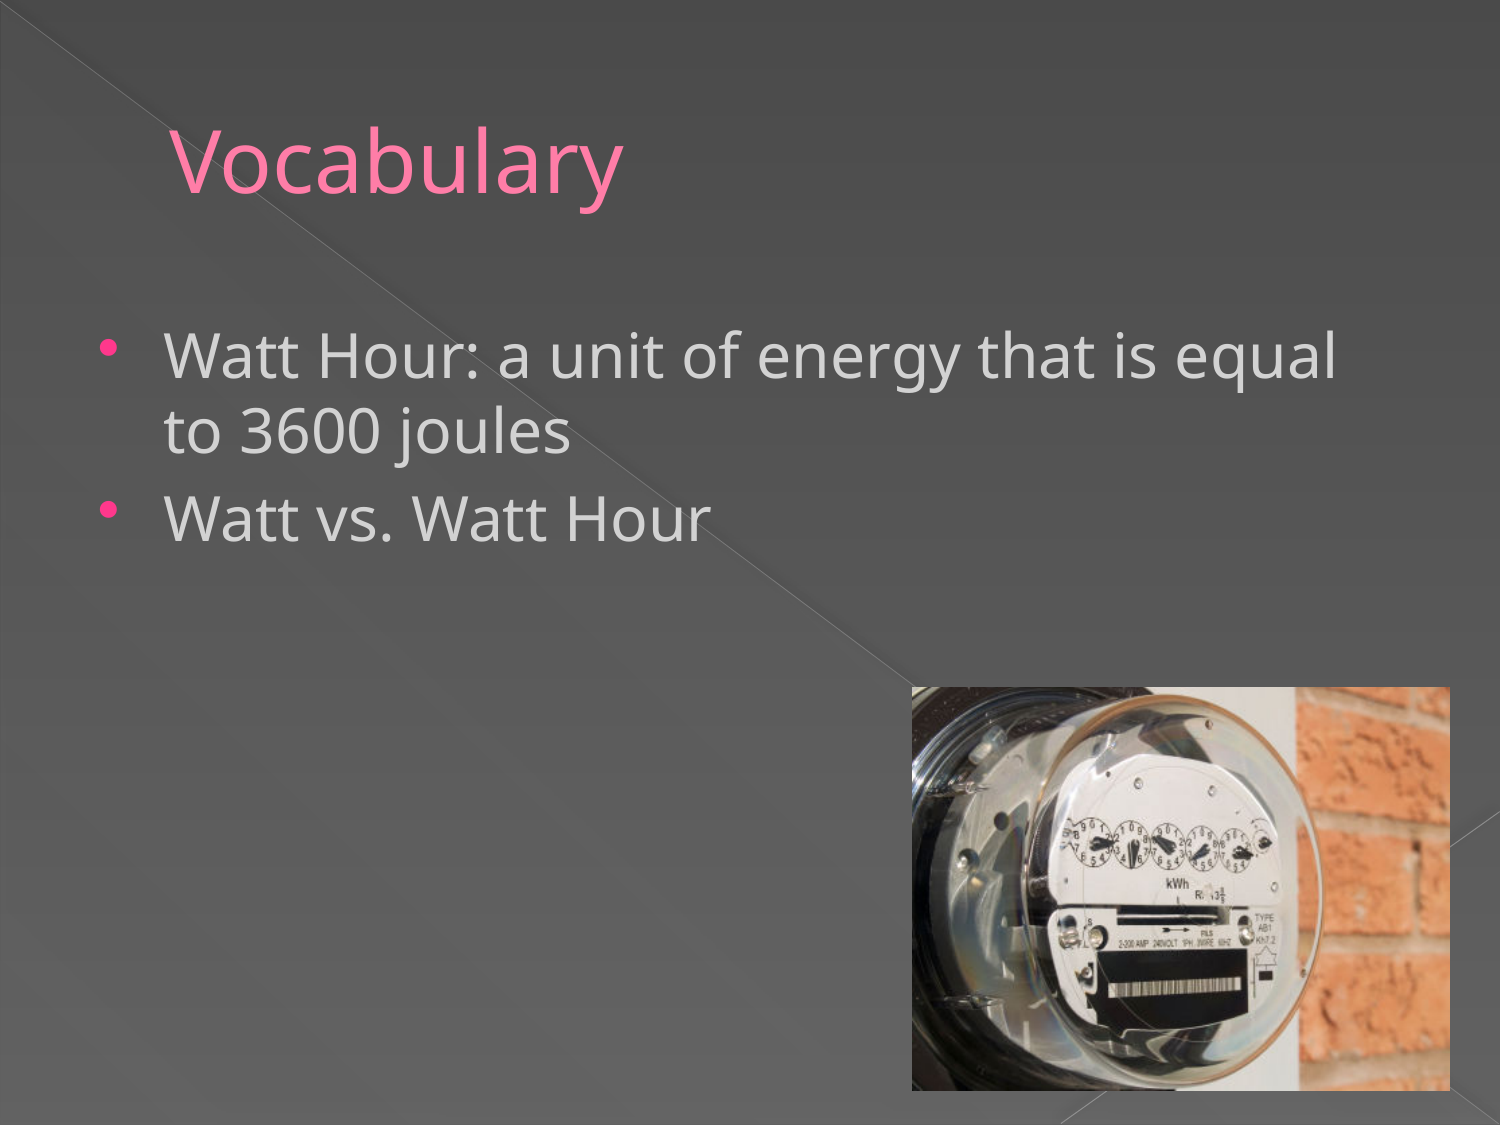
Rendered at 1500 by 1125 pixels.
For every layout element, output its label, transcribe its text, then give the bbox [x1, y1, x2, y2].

picture [912, 687, 1451, 1091]
list Watt Hour: a unit of energy that is equal to 3600 joules Watt vs. Watt Hour [75, 308, 1425, 1059]
title Vocabulary [75, 43, 1425, 274]
